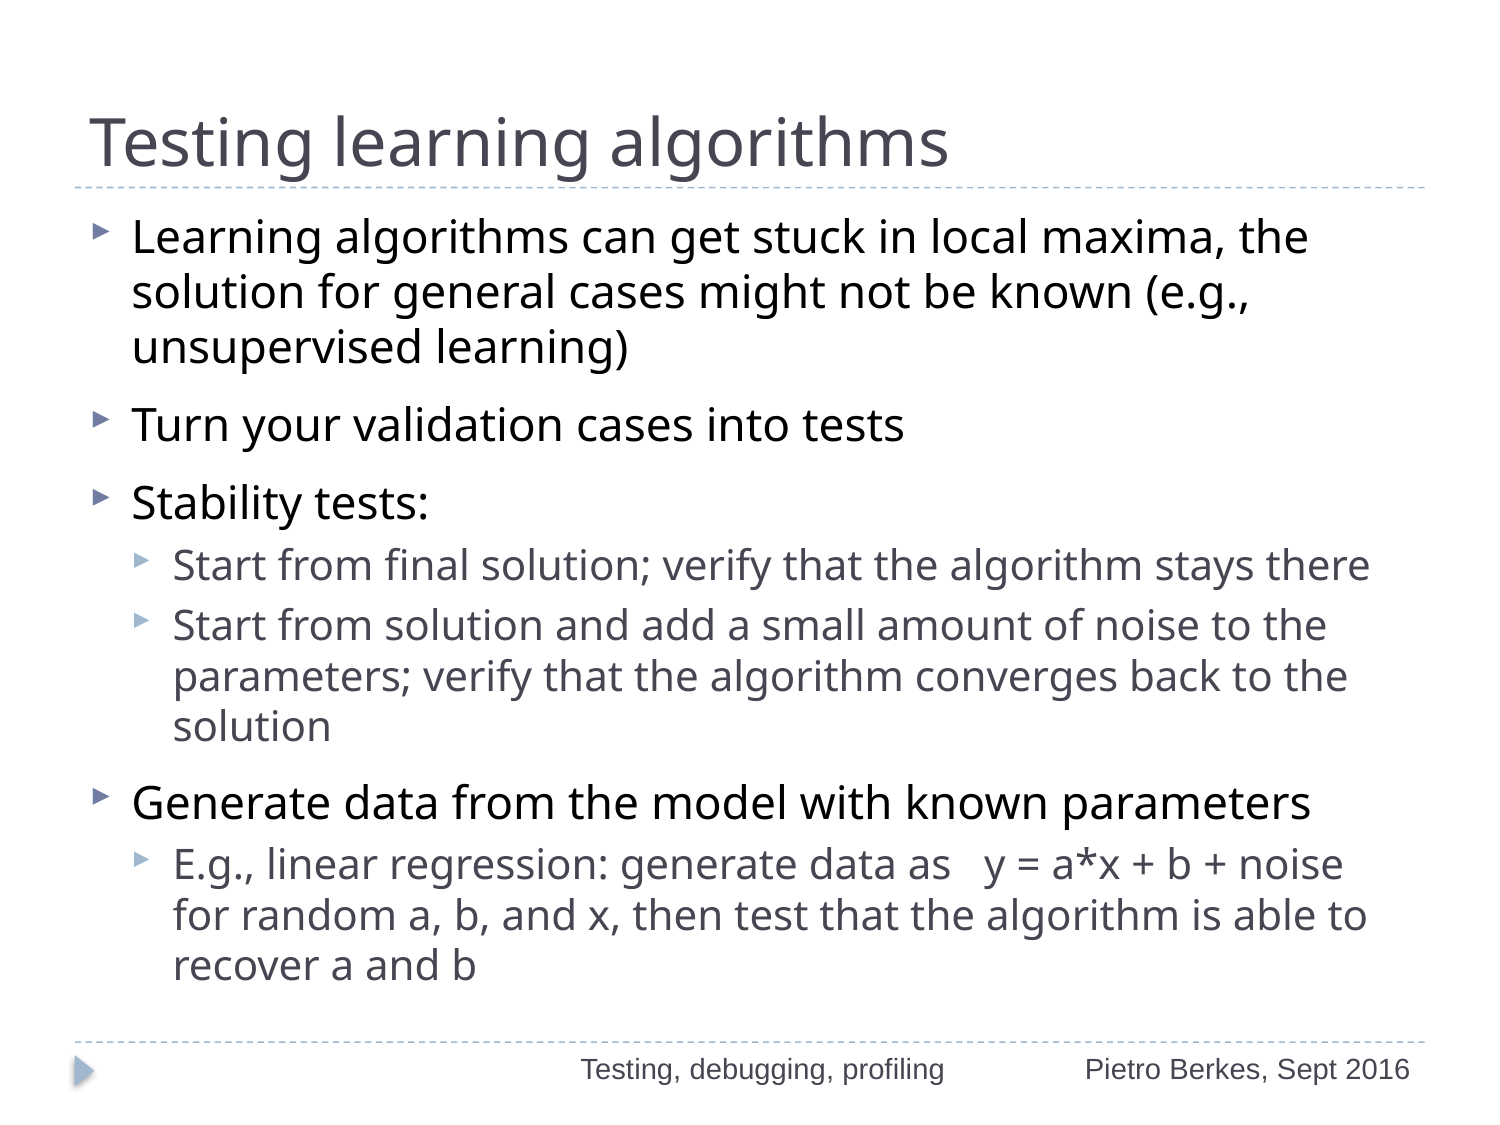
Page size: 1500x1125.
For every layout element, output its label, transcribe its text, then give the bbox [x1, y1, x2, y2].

footer Testing, debugging, profiling [475, 1042, 1051, 1103]
list Learning algorithms can get stuck in local maxima, the solution for general cases might not be known (e.g., unsupervised learning) Turn your validation cases into tests Stability tests: Start from final solution; verify that the algorithm stays there Start from solution and add a small amount of noise to the parameters; verify that the algorithm converges back to the solution Generate data from the model with known parameters E.g., linear regression: generate data as y = a*x + b + noise for random a, b, and x, then test that the algorithm is able to recover a and b [75, 200, 1425, 1010]
title Testing learning algorithms [75, 24, 1425, 188]
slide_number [1051, 1042, 1426, 1103]
